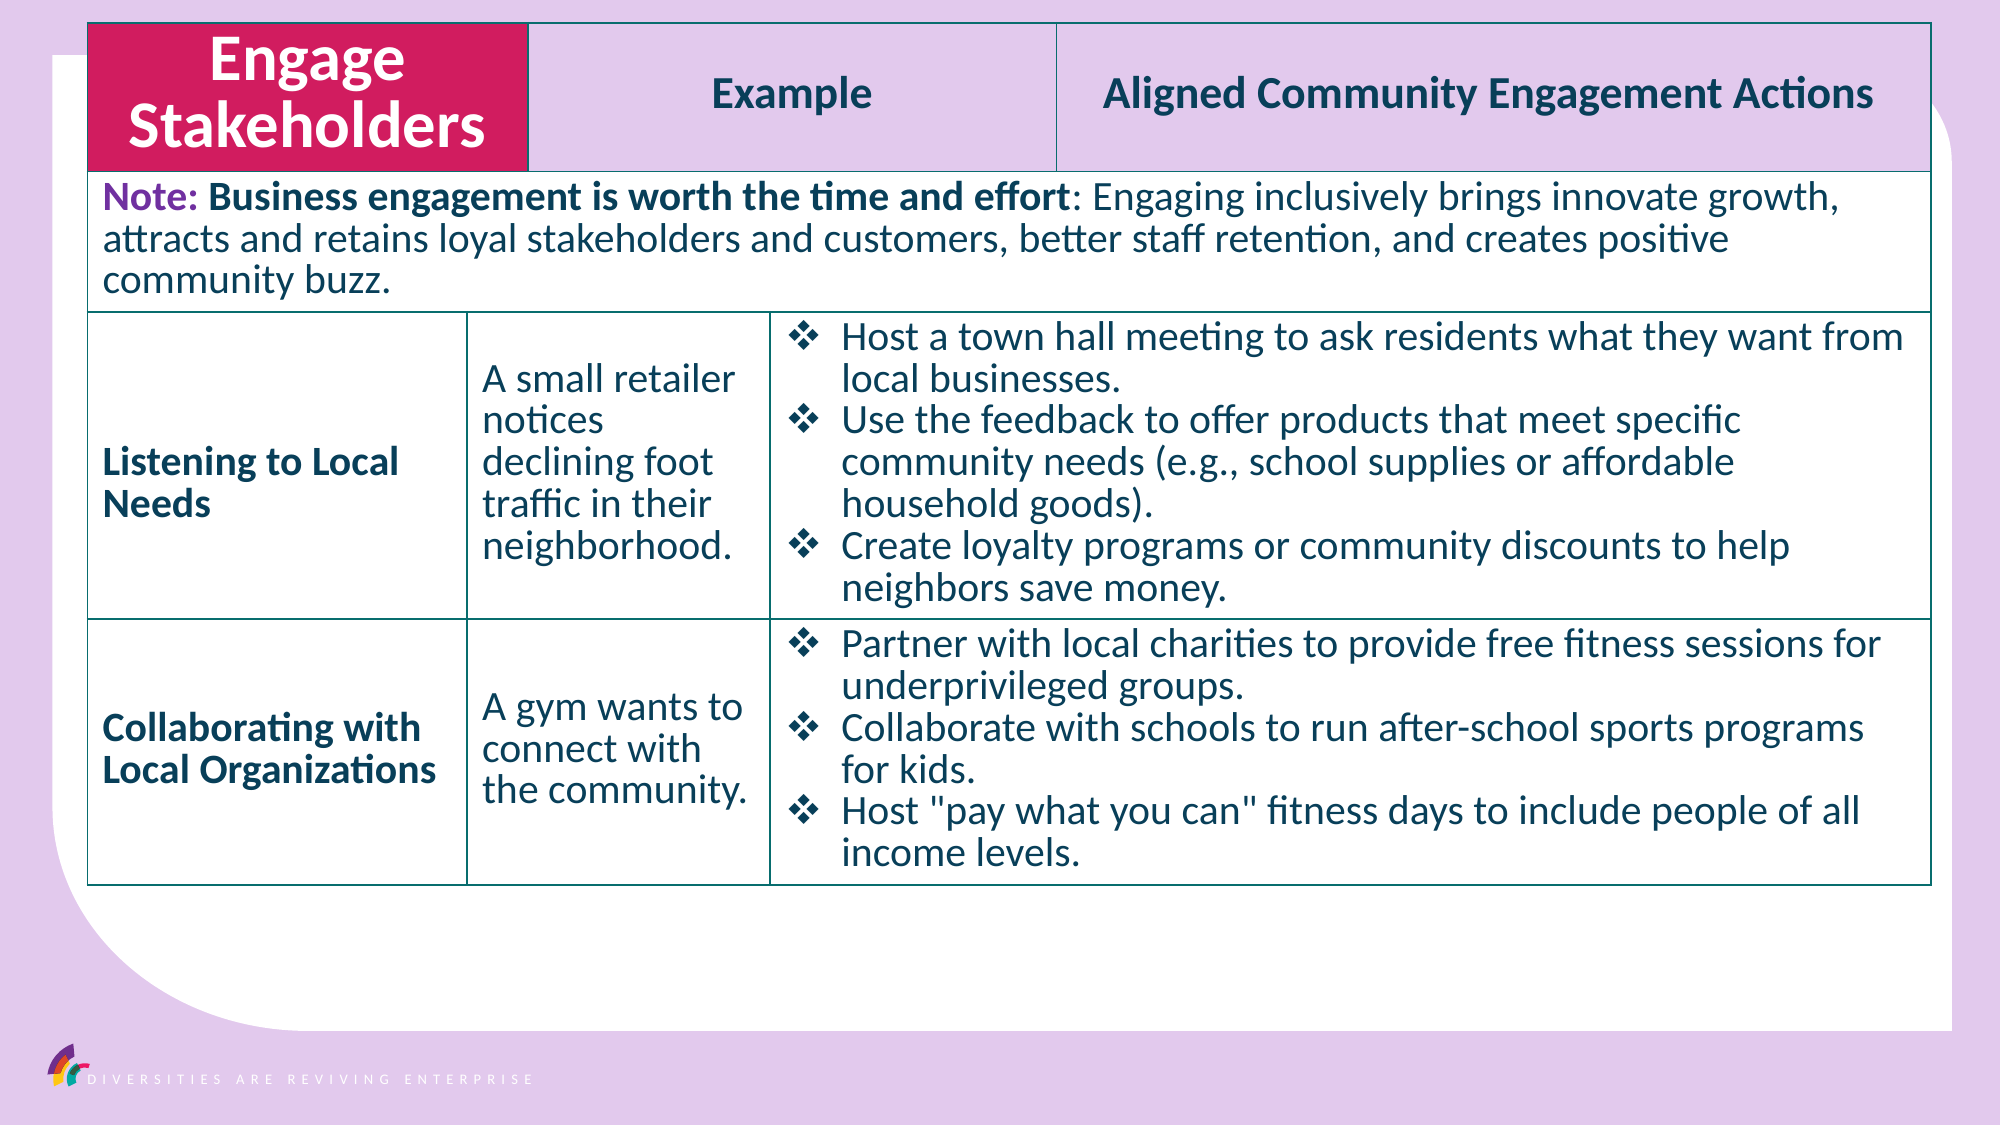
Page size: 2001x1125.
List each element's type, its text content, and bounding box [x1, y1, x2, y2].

table_cell Partner with local charities to provide free fitness sessions for underprivileged groups. Collaborate with schools to run after-school sports programs for kids. Host "pay what you can" fitness days to include people of all income levels. [771, 620, 1930, 884]
table_cell Collaborating with Local Organizations [88, 620, 466, 884]
table_cell Host a town hall meeting to ask residents what they want from local businesses. Use the feedback to offer products that meet specific community needs (e.g., school supplies or affordable household goods). Create loyalty programs or community discounts to help neighbors save money. [771, 313, 1930, 618]
table_header Example [529, 24, 1056, 171]
table_cell Listening to Local Needs [88, 313, 466, 618]
table_cell A gym wants to connect with the community. [468, 620, 769, 884]
table_cell Note: Business engagement is worth the time and effort: Engaging inclusively brings innovate growth, attracts and retains loyal stakeholders and customers, better staff retention, and creates positive community buzz. [88, 172, 1930, 311]
table_header Engage Stakeholders [88, 24, 527, 171]
table_header Aligned Community Engagement Actions [1057, 24, 1930, 171]
table_cell A small retailer notices declining foot traffic in their neighborhood. [468, 313, 769, 618]
